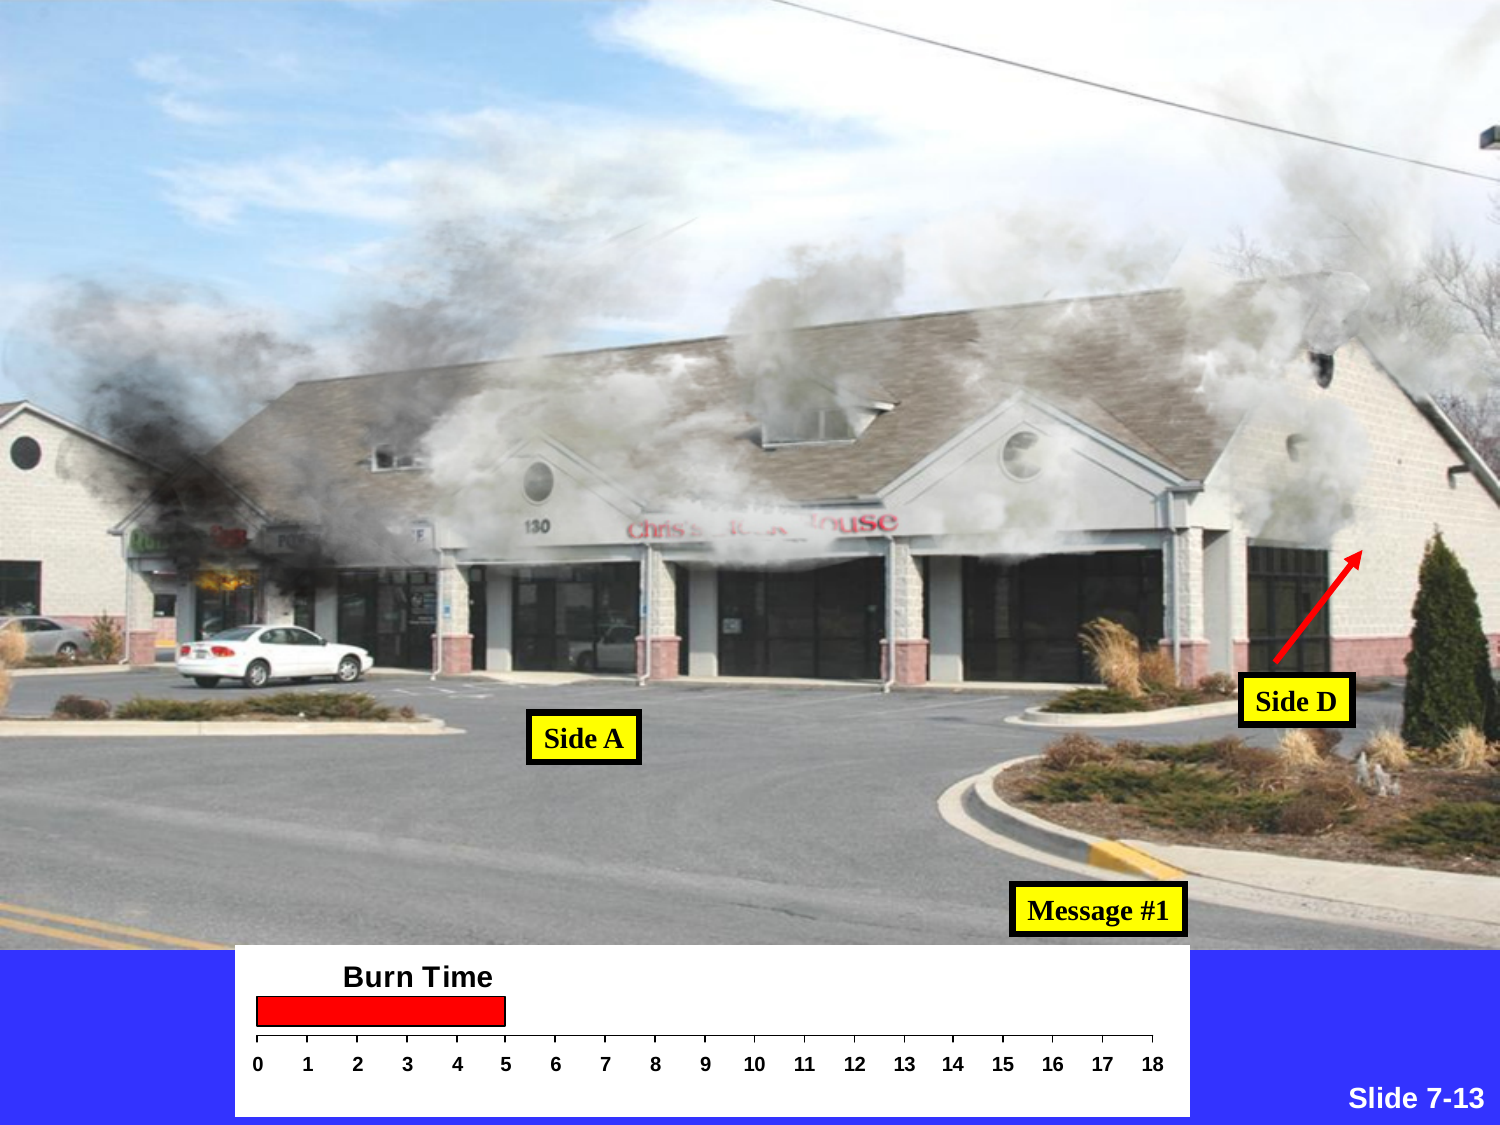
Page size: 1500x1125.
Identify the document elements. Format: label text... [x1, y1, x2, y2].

slide_number Slide 7-298 [1191, 1071, 1500, 1125]
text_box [234, 944, 1191, 1118]
picture [0, 0, 1500, 951]
